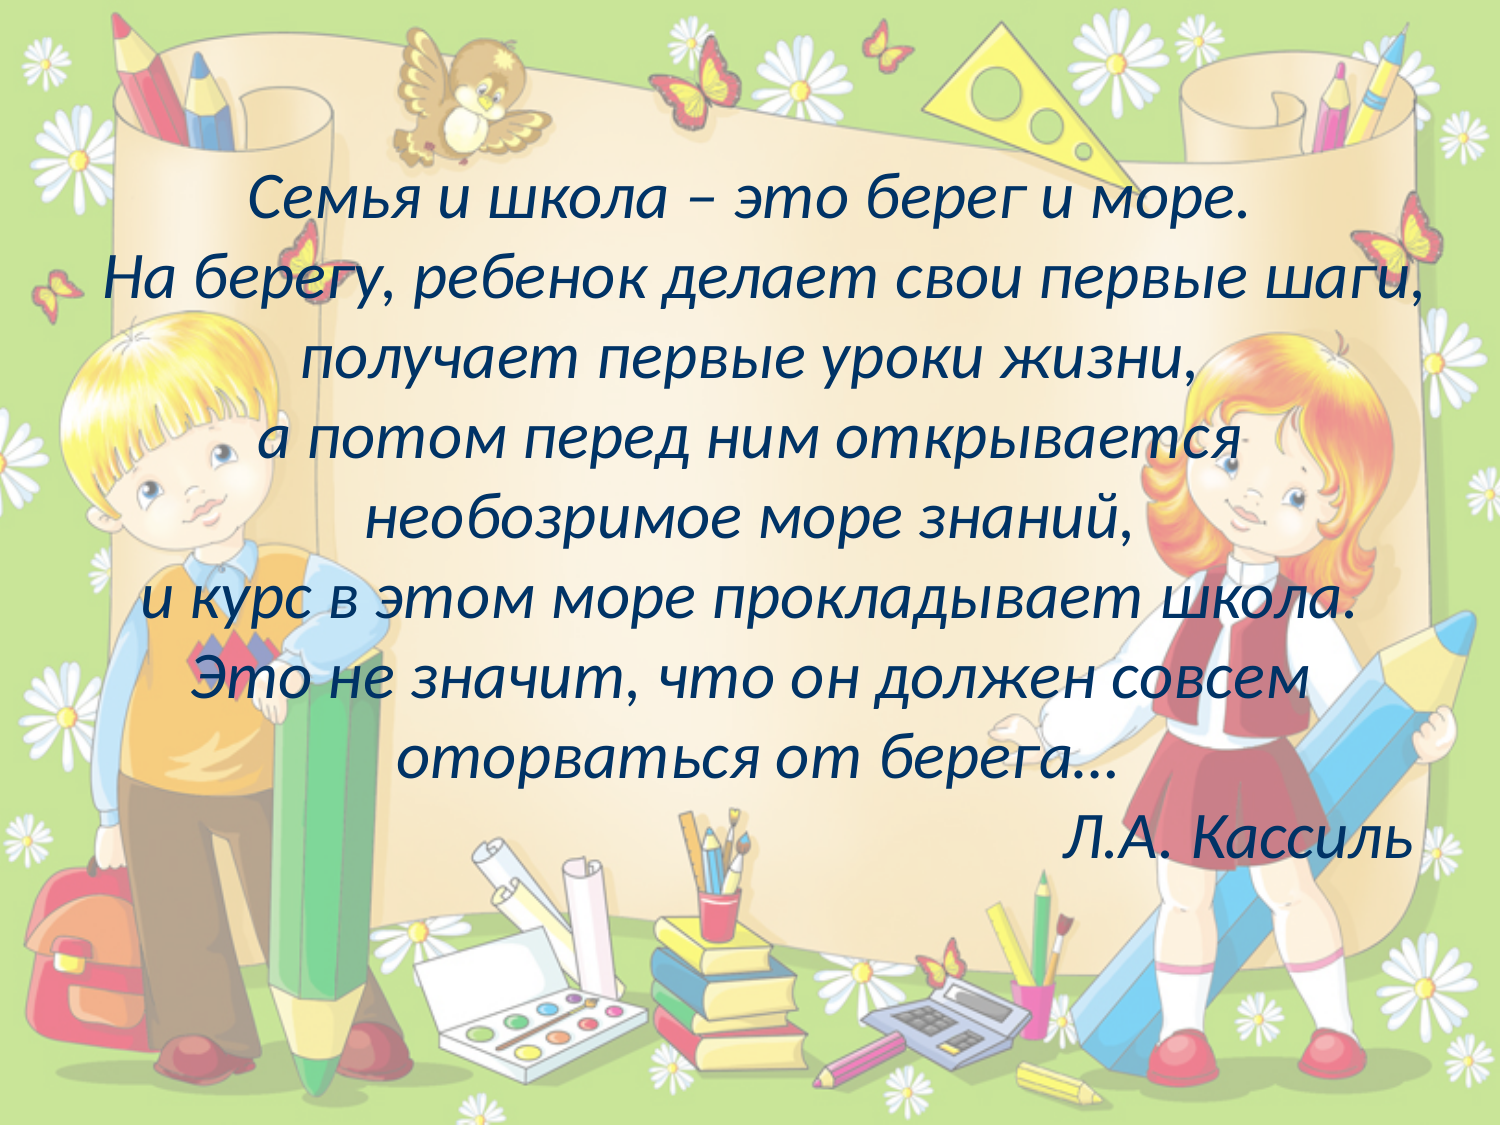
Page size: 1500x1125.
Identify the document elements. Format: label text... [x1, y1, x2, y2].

text_box Семья и школа – это берег и море. На берегу, ребенок делает свои первые шаги, получает первые уроки жизни, а потом перед ним открывается необозримое море знаний, и курс в этом море прокладывает школа. Это не значит, что он должен совсем оторваться от берега… Л.А. Кассиль [42, 144, 1459, 879]
text_box [159, 879, 514, 921]
text_box [64, 30, 1400, 126]
